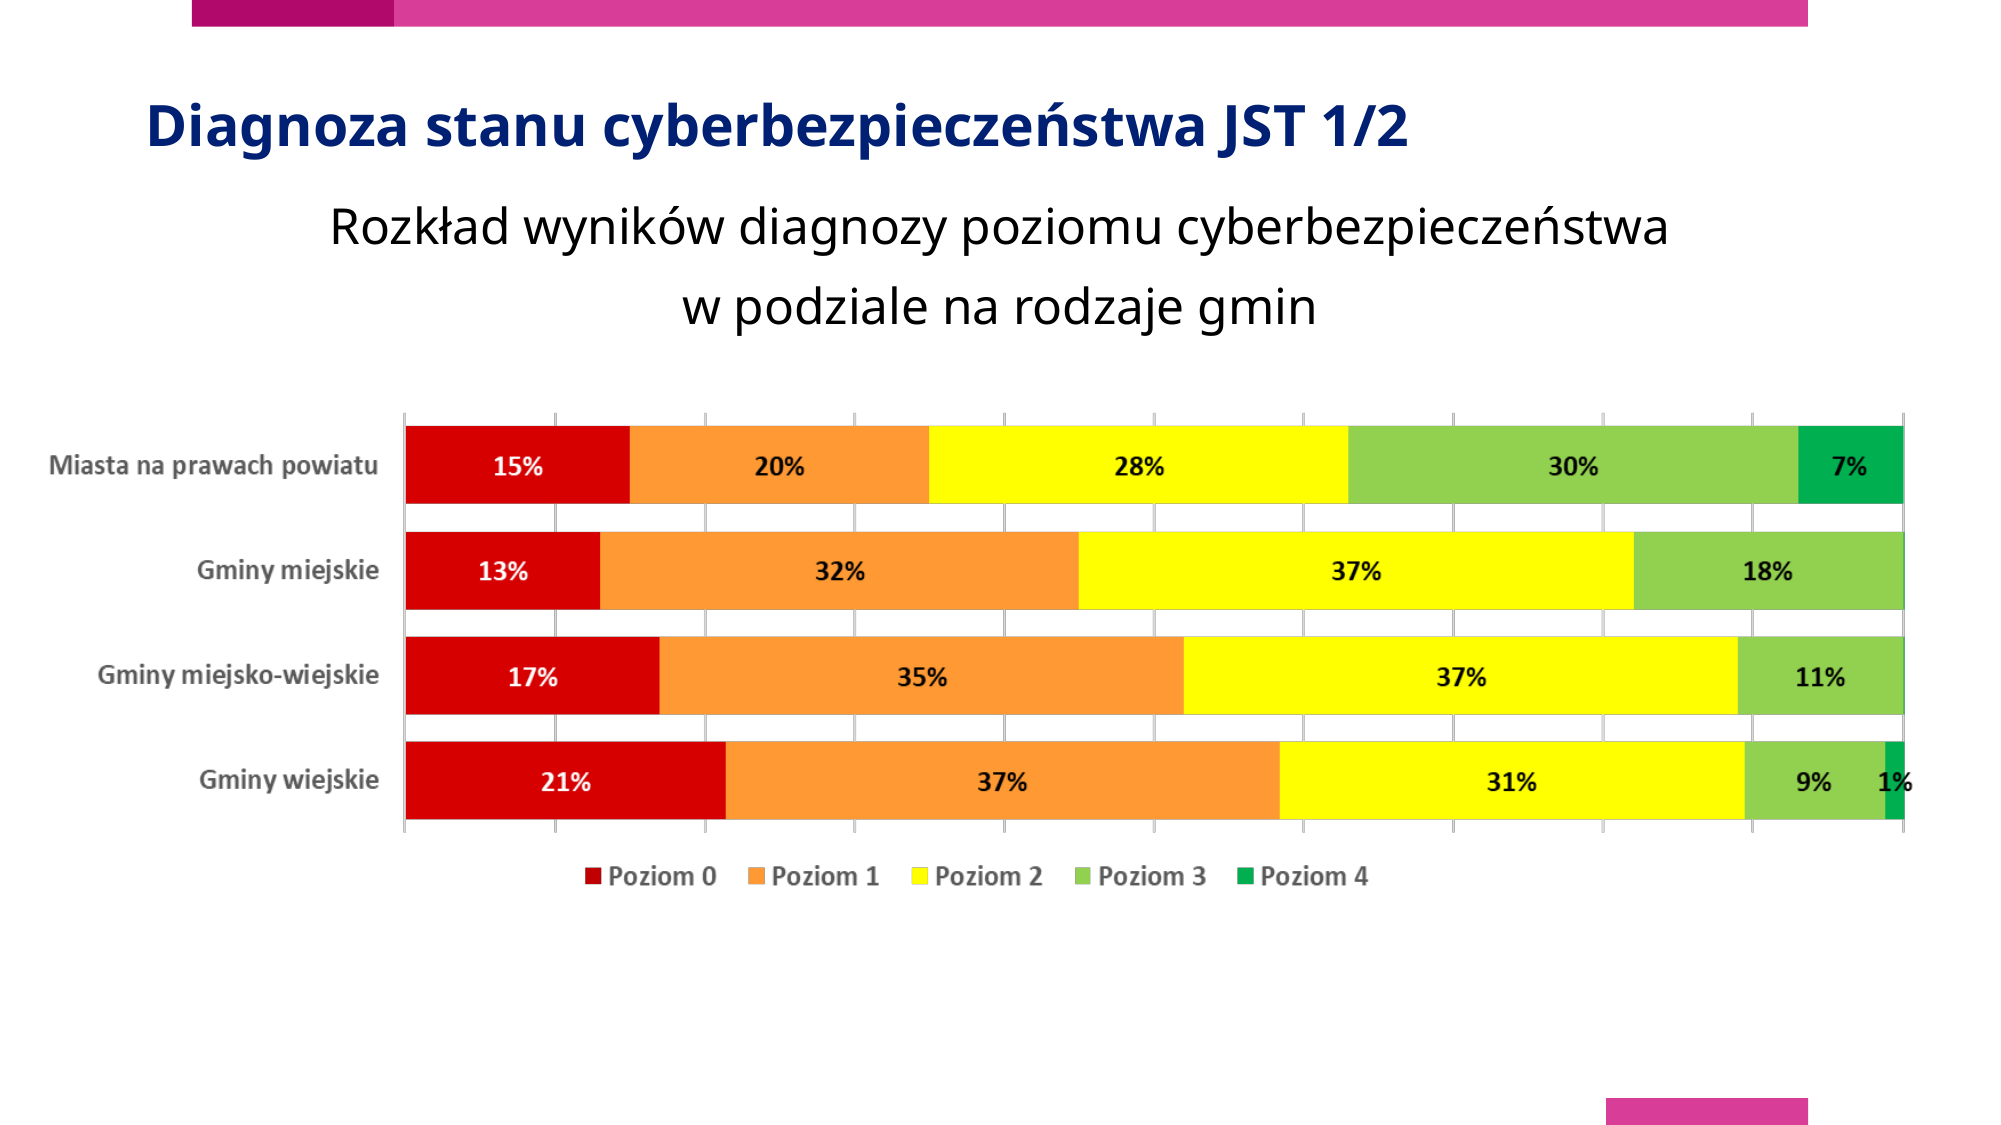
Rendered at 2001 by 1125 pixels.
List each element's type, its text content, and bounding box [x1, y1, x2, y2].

text_box Rozkład wyników diagnozy poziomu cyberbezpieczeństwa w podziale na rodzaje gmin [145, 195, 1855, 335]
picture [21, 386, 1923, 916]
title Diagnoza stanu cyberbezpieczeństwa JST 1/2 [145, 91, 1418, 195]
